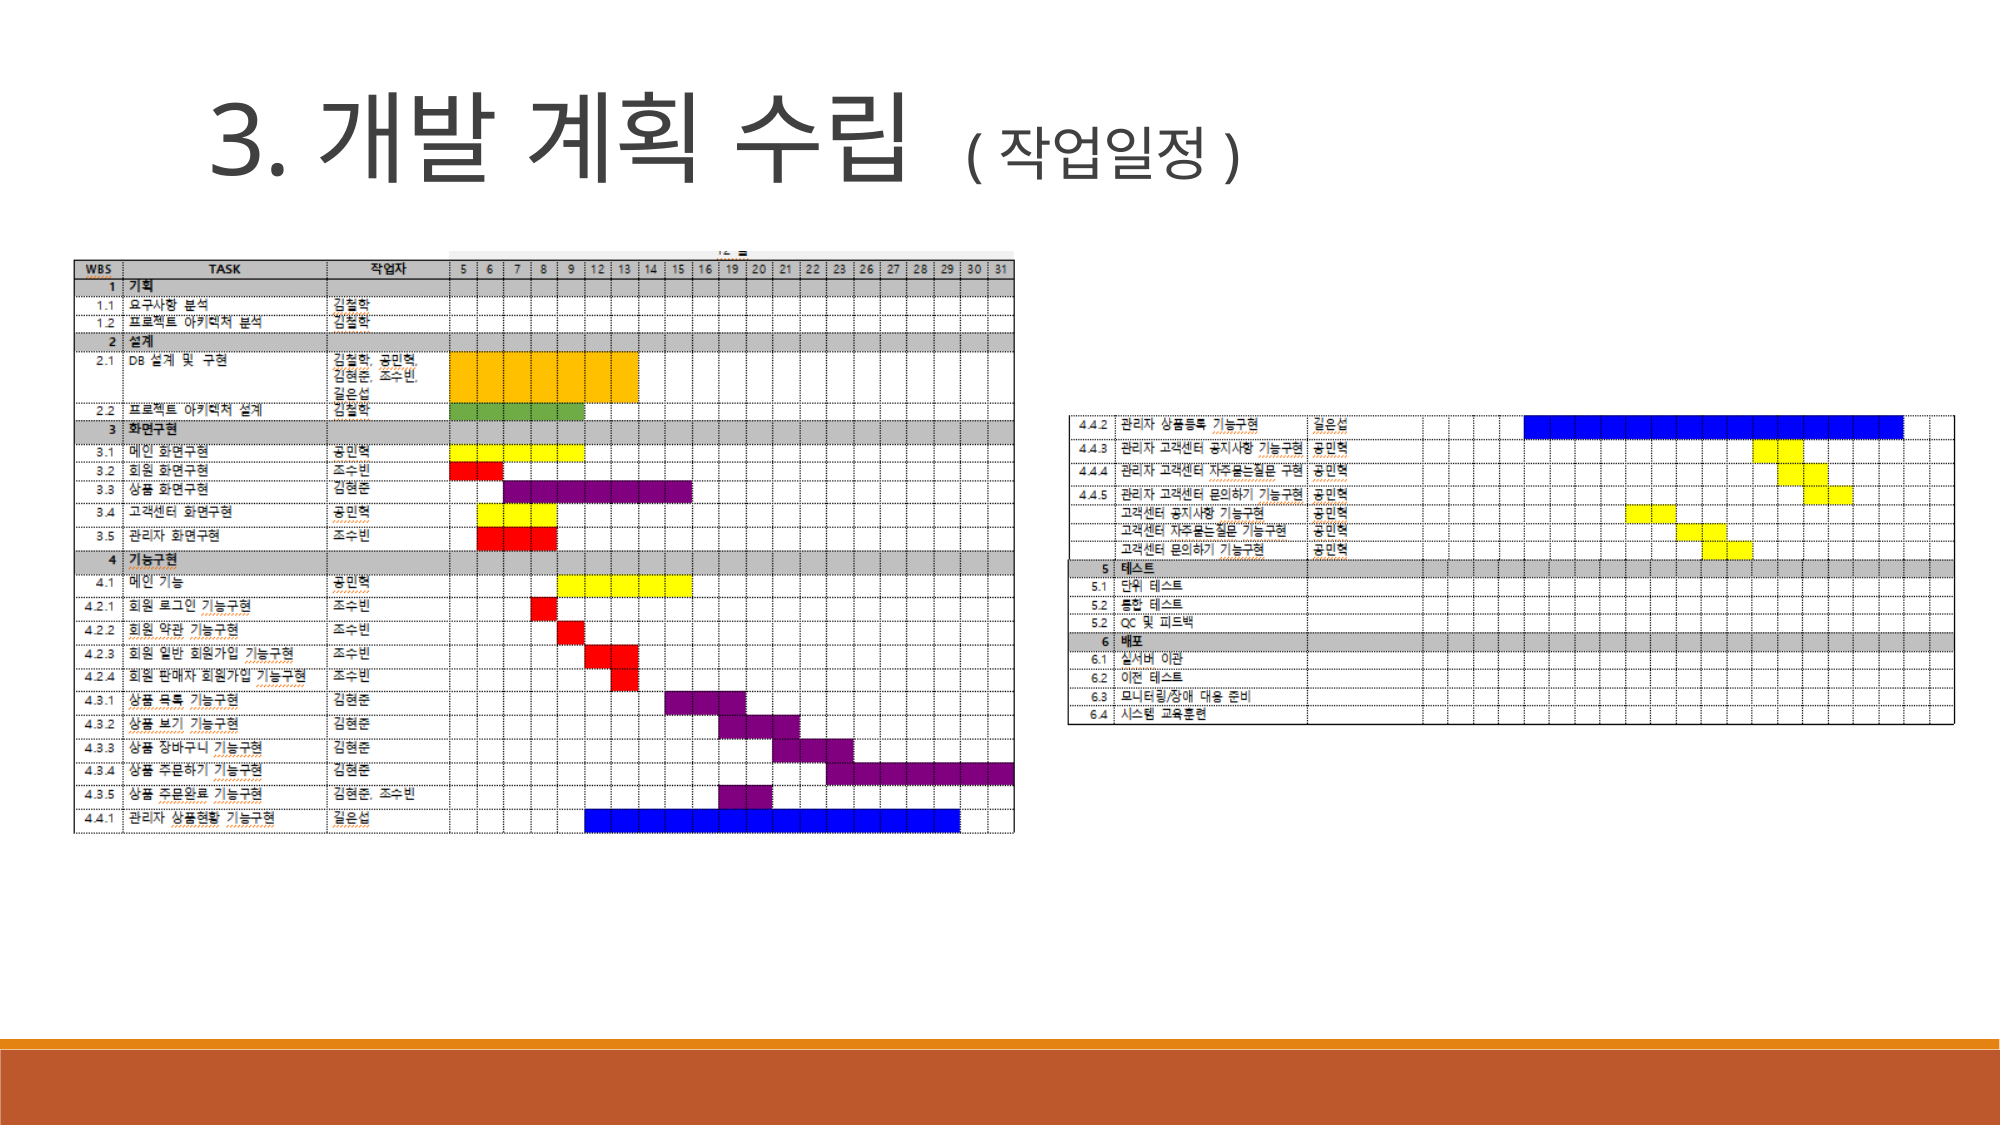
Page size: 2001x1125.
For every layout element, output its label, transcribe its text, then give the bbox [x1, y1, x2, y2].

picture [1062, 409, 1968, 739]
title 3.개발 계획 수립 (작업일정) [193, 49, 1844, 204]
picture [69, 251, 1030, 874]
